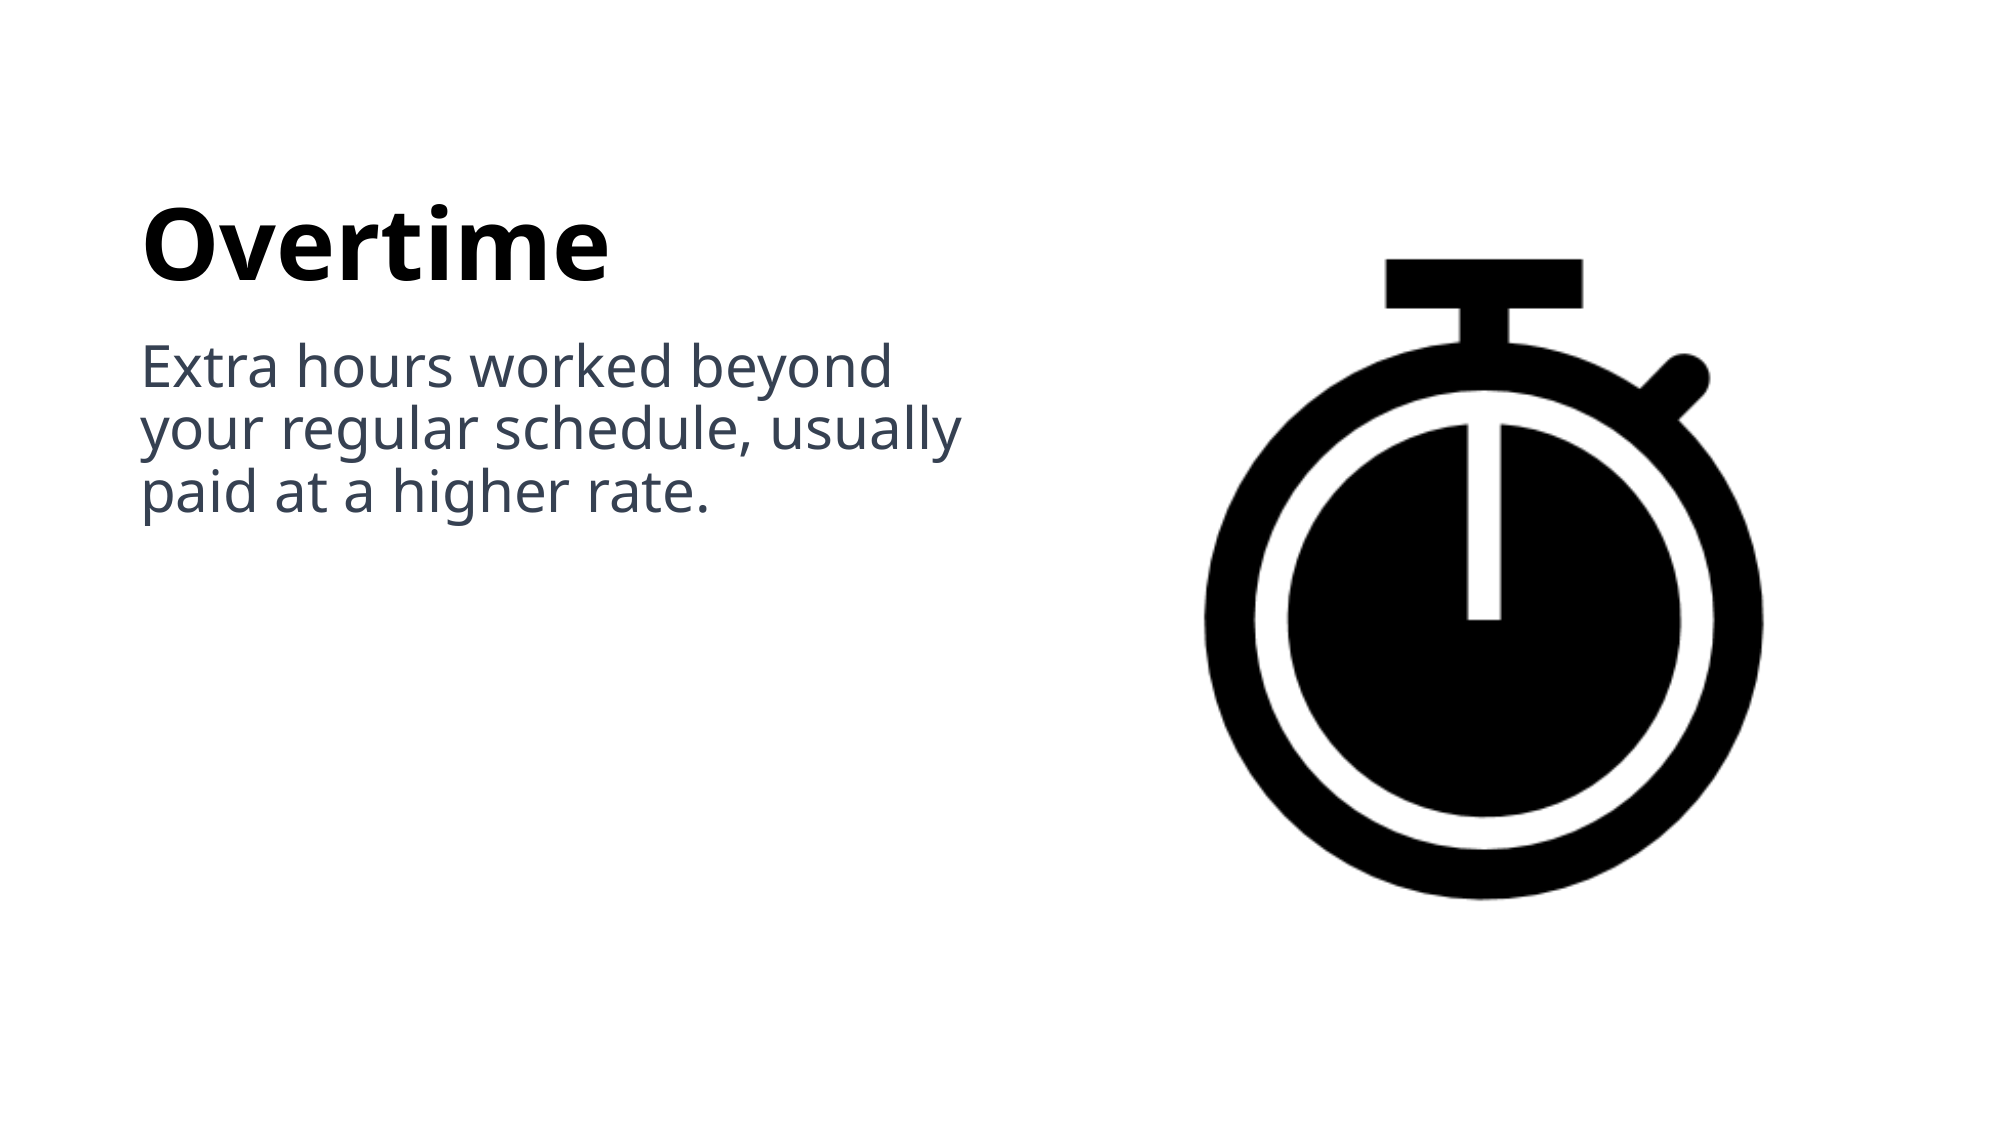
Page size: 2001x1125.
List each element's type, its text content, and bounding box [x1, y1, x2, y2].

list Extra hours worked beyond your regular schedule, usually paid at a higher rate. [124, 329, 1029, 1043]
title Overtime [124, 186, 871, 329]
picture [1091, 186, 1879, 974]
